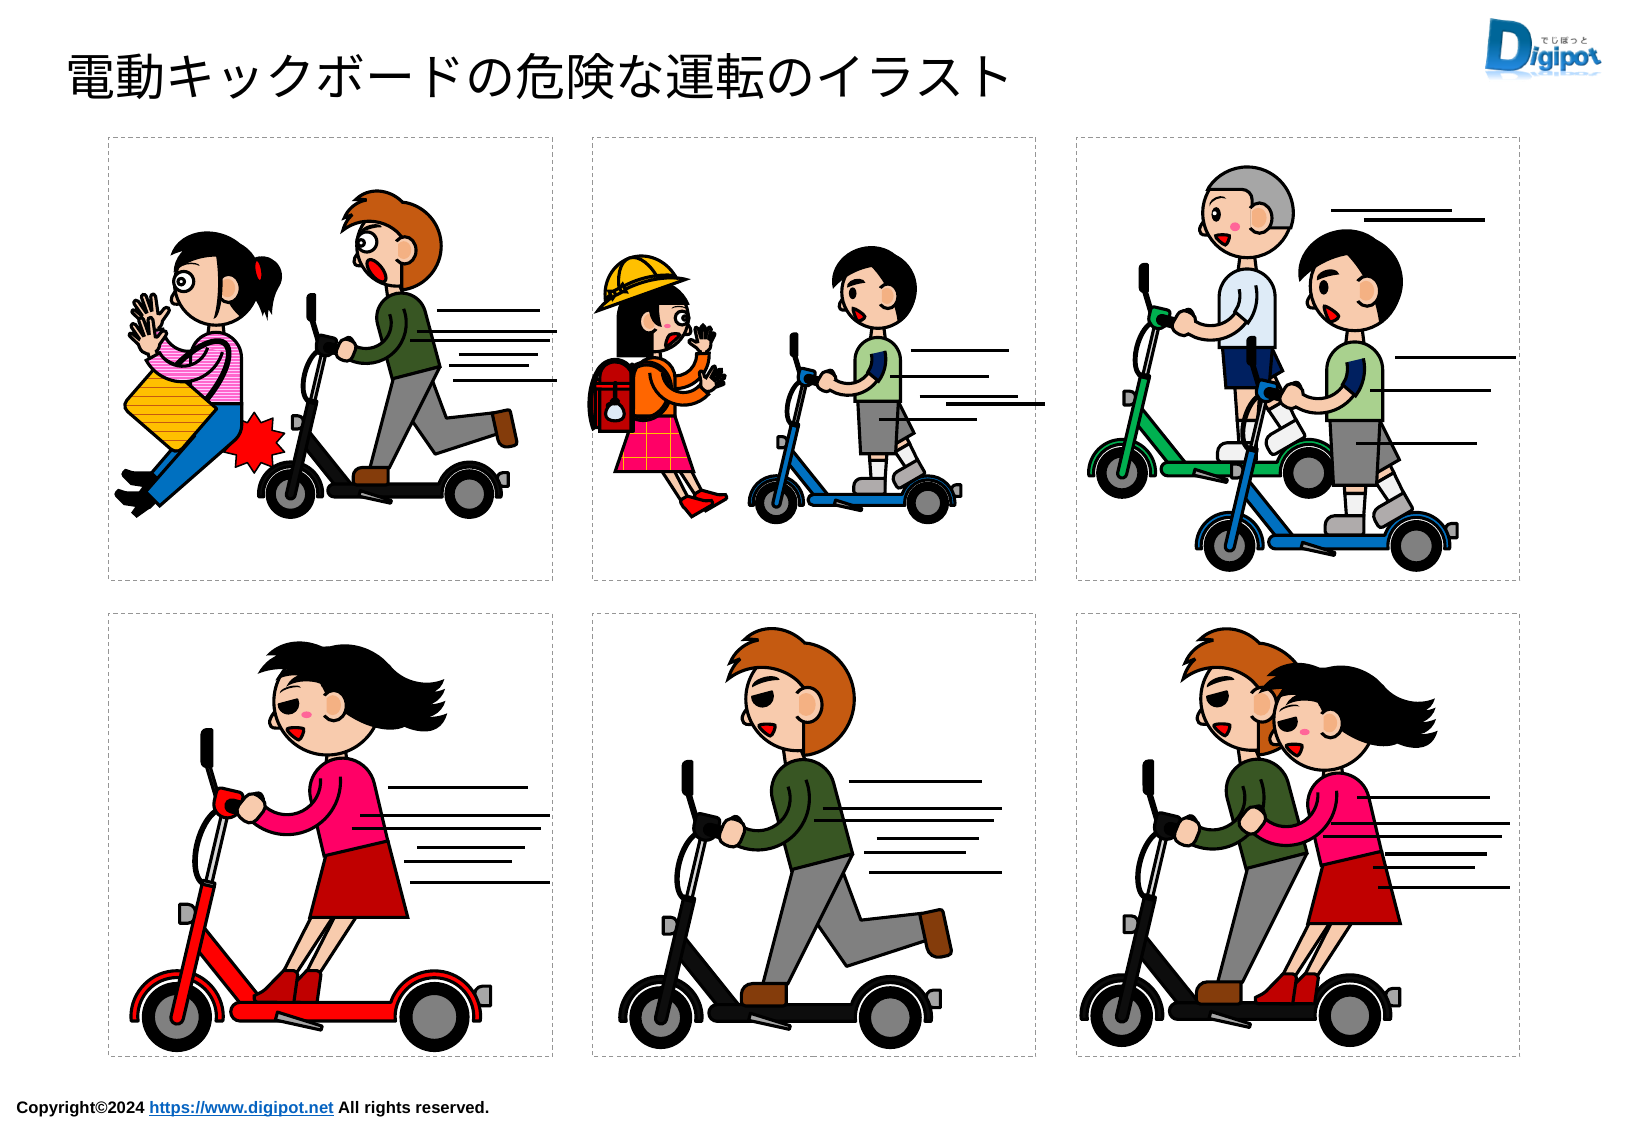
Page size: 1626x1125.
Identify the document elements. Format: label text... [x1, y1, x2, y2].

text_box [588, 241, 1045, 523]
text_box 電動キックボードの危険な運転のイラスト [50, 38, 1030, 113]
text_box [130, 642, 550, 1051]
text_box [1088, 166, 1517, 571]
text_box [619, 628, 1003, 1048]
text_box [1080, 628, 1511, 1046]
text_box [123, 190, 557, 518]
picture [1485, 18, 1602, 82]
